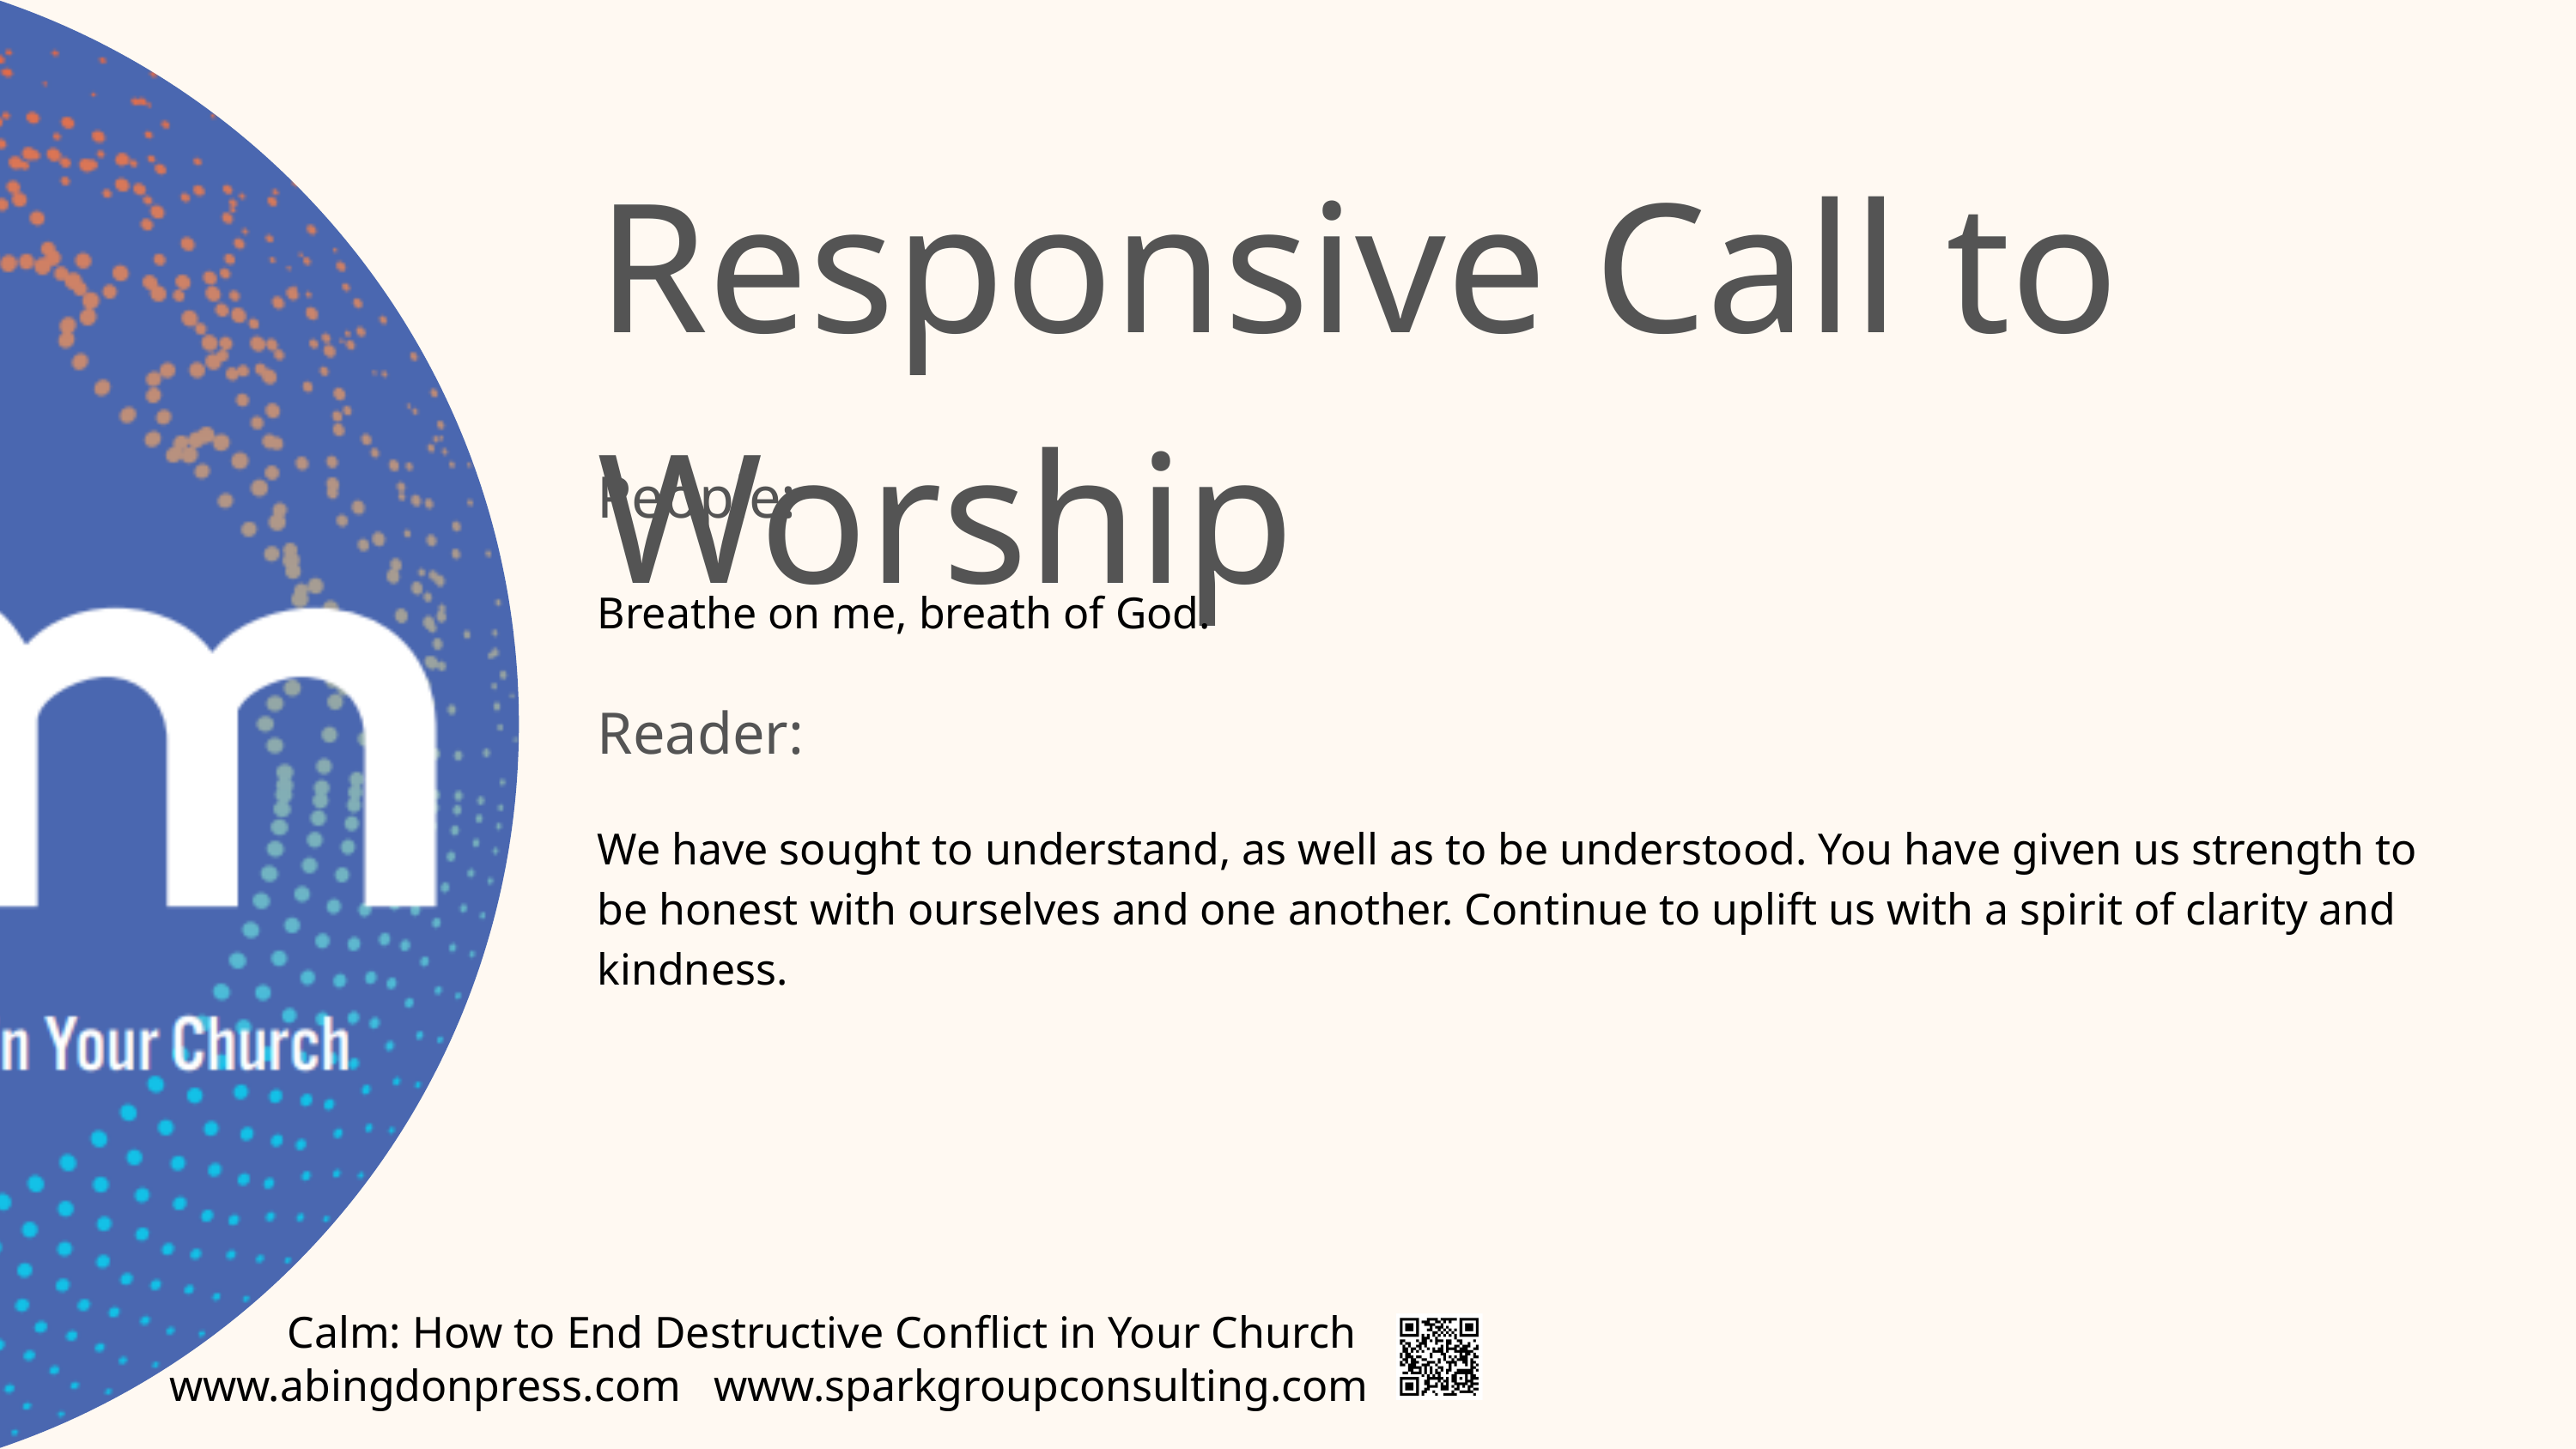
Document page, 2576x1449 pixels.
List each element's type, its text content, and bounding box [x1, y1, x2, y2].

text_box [0, 0, 519, 1449]
text_box Calm: How to End Destructive Conflict in Your Church [524, 1296, 1475, 1357]
text_box Responsive Call to Worship [597, 118, 2522, 619]
text_box We have sought to understand, as well as to be understood. You have given us strength to be honest with ourselves and one another. Continue to uplift us with a spirit of clarity and kindness. [597, 814, 2432, 994]
text_box [1418, 1313, 1483, 1400]
text_box People: [597, 449, 1606, 530]
text_box www.abingdonpress.com [524, 1357, 714, 1410]
text_box Breathe on me, breath of God. [597, 577, 2039, 638]
text_box www.sparkgroupconsulting.com [714, 1357, 1418, 1410]
text_box Reader: [597, 685, 1606, 767]
